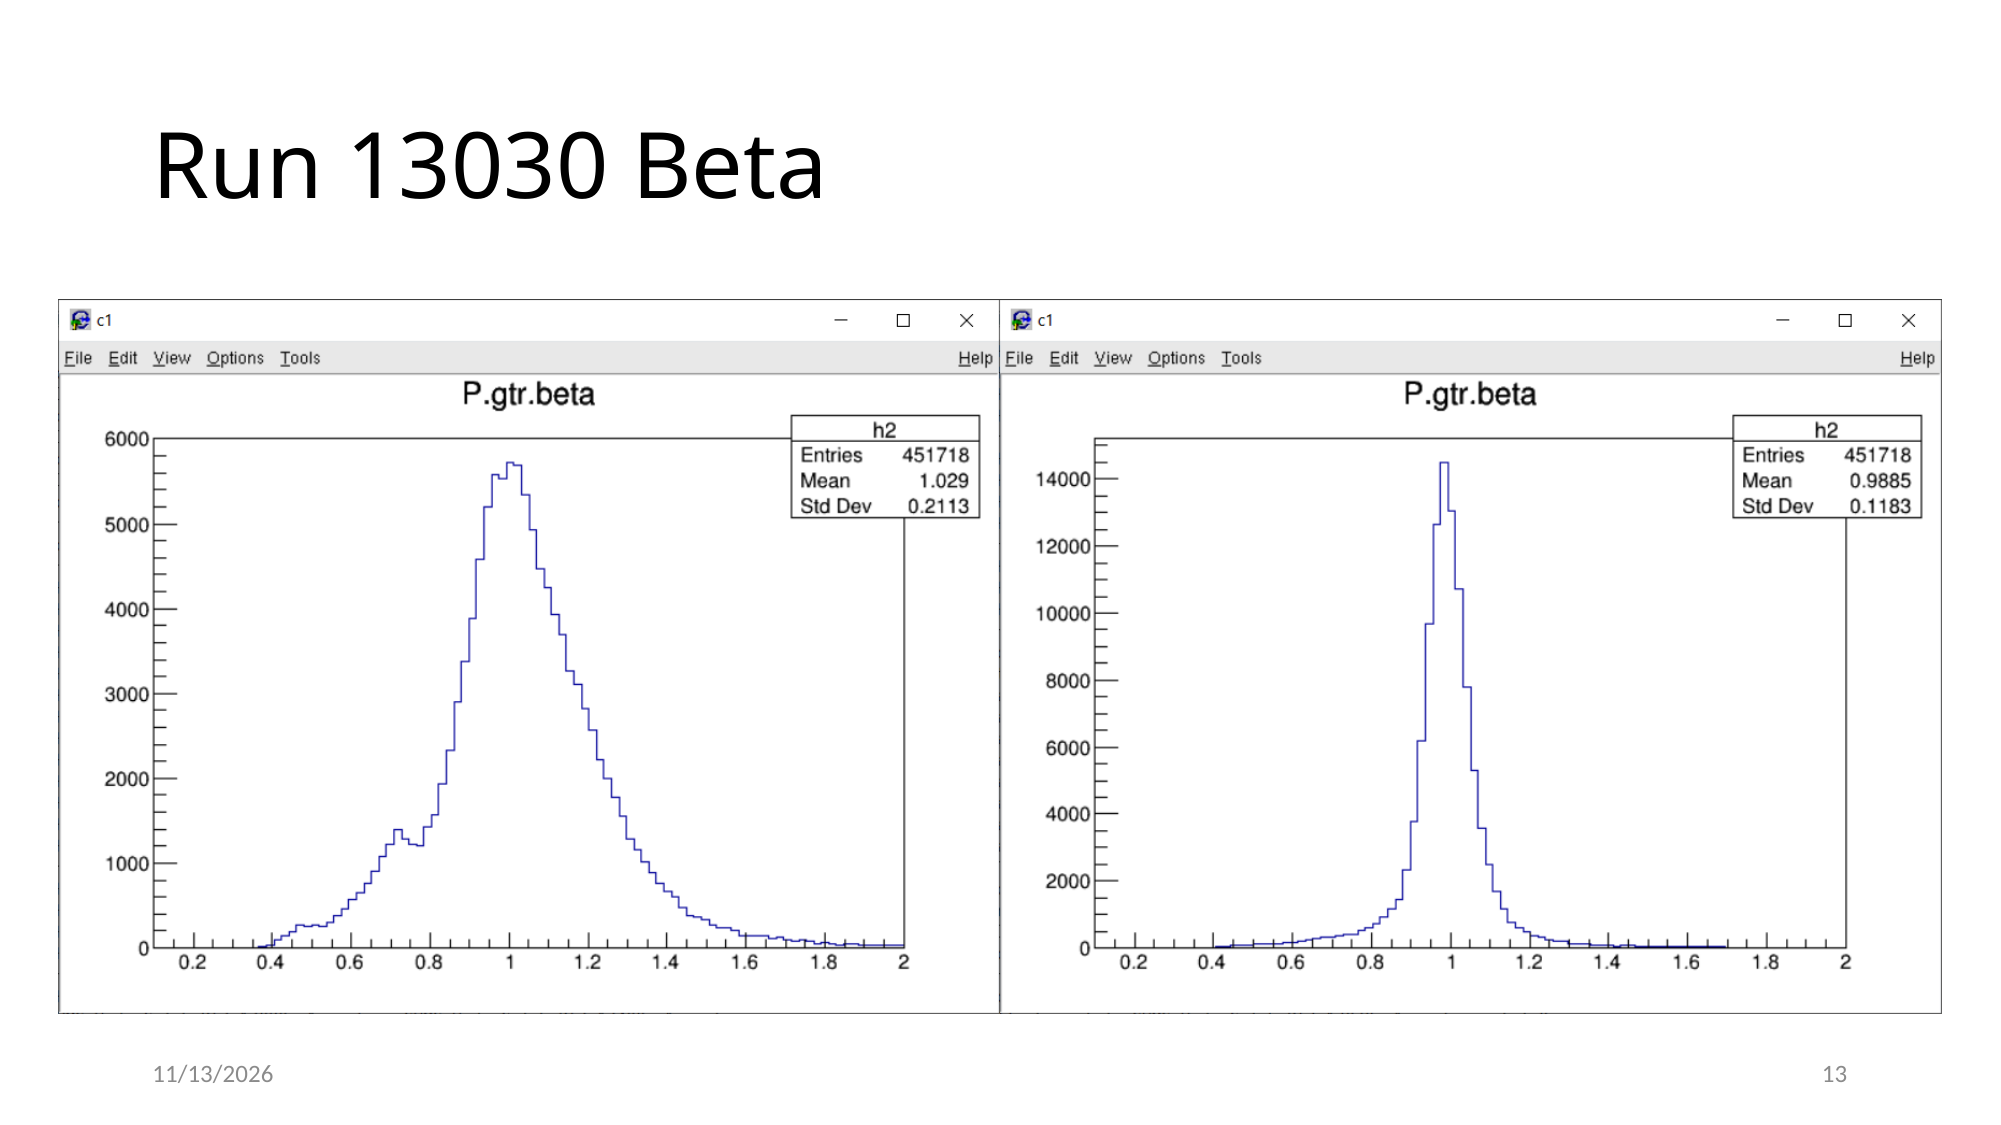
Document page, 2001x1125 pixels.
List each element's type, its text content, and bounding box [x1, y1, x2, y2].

picture [999, 299, 1942, 1014]
slide_number 13 [1412, 1042, 1863, 1103]
title Run 13030 Beta [137, 59, 1863, 278]
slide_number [137, 1042, 588, 1103]
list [58, 299, 999, 1014]
